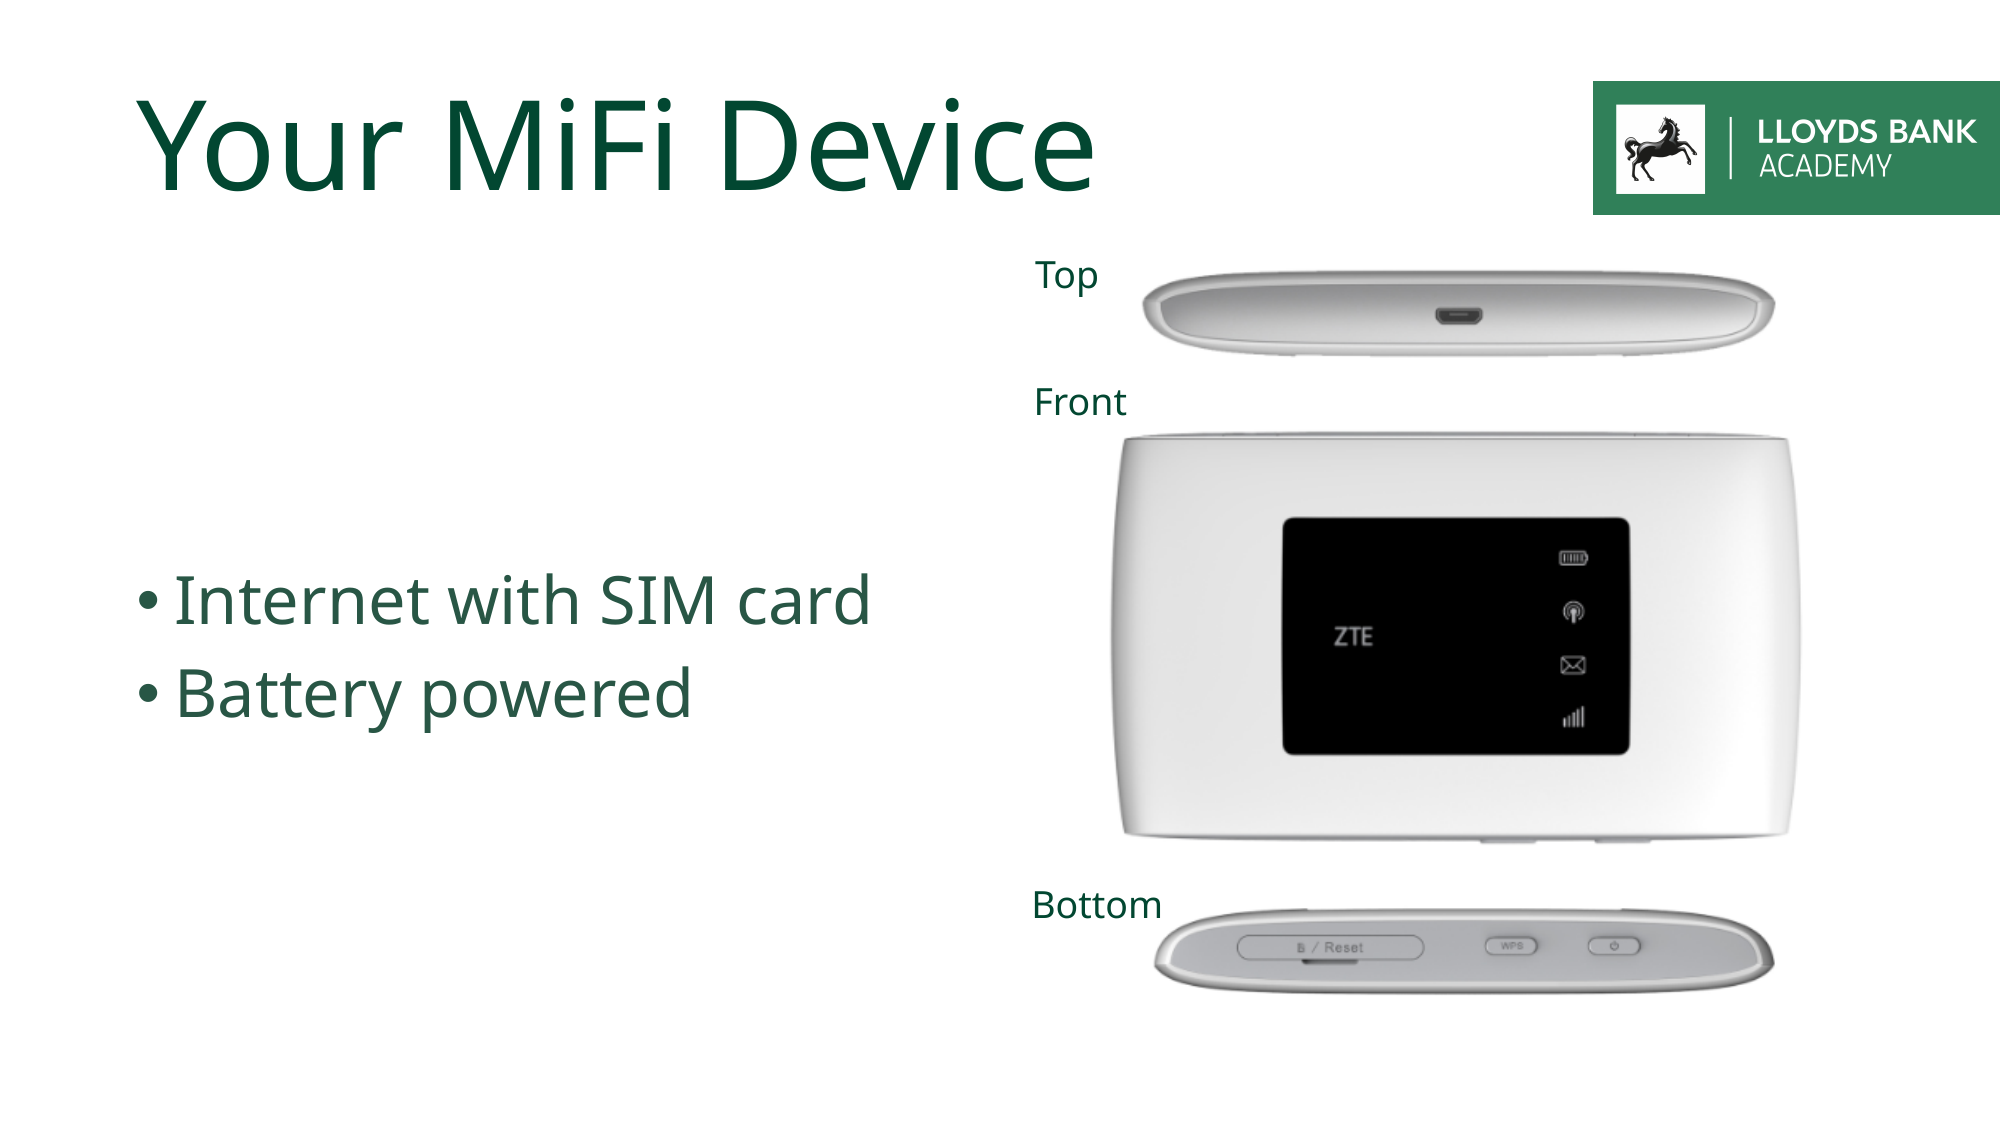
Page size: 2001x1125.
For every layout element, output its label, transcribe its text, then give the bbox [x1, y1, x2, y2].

text_box Front [1018, 370, 1090, 431]
text_box Top [1020, 243, 1114, 303]
list Your MiFi Device [121, 75, 1579, 221]
picture [1593, 81, 2000, 215]
text_box Internet with SIM card Battery powered [121, 328, 1098, 972]
text_box Bottom [1016, 874, 1098, 934]
picture [1059, 265, 1846, 1001]
